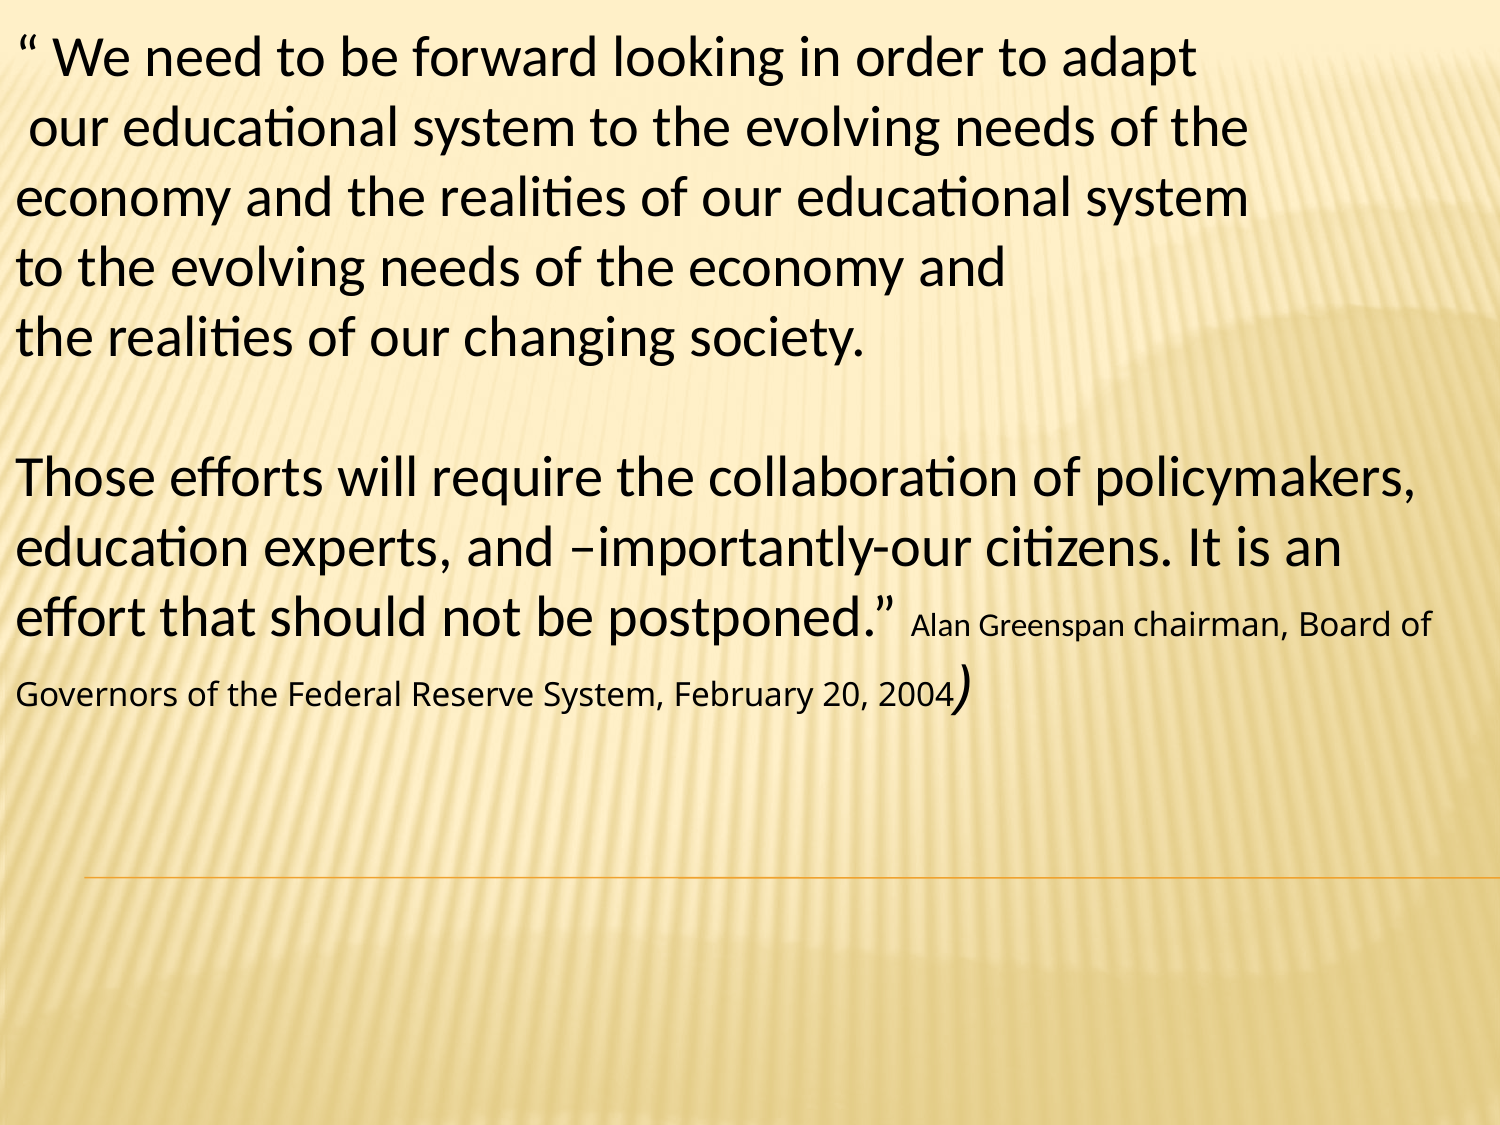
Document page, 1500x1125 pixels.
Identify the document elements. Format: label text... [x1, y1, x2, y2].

text_box “ We need to be forward looking in order to adapt our educational system to the evolving needs of the economy and the realities of our educational system to the evolving needs of the economy and the realities of our changing society. Those efforts will require the collaboration of policymakers, education experts, and –importantly-our citizens. It is an effort that should not be postponed.” Alan Greenspan chairman, Board of Governors of the Federal Reserve System, February 20, 2004) [0, 10, 1450, 725]
